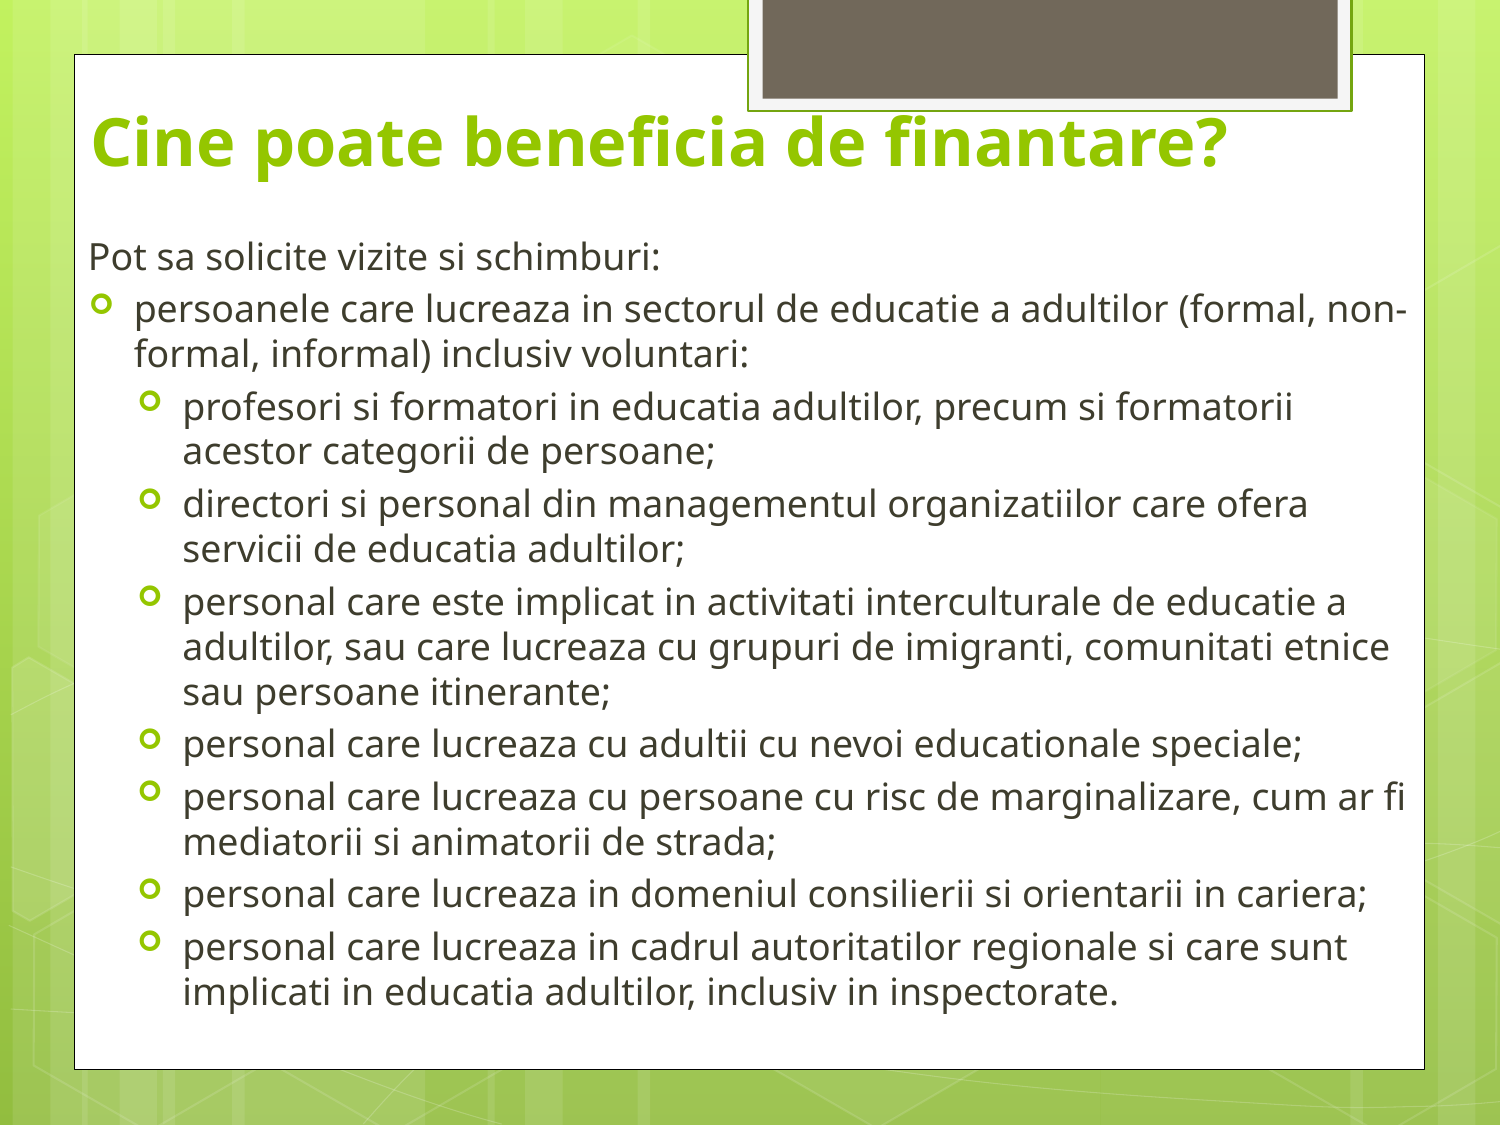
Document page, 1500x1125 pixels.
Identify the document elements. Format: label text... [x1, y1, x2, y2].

list Pot sa solicite vizite si schimburi: persoanele care lucreaza in sectorul de educatie a adultilor (formal, non-formal, informal) inclusiv voluntari: profesori si formatori in educatia adultilor, precum si formatorii acestor categorii de persoane; directori si personal din managementul organizatiilor care ofera servicii de educatia adultilor; personal care este implicat in activitati interculturale de educatie a adultilor, sau care lucreaza cu grupuri de imigranti, comunitati etnice sau persoane itinerante; personal care lucreaza cu adultii cu nevoi educationale speciale; personal care lucreaza cu persoane cu risc de marginalizare, cum ar fi mediatorii si animatorii de strada; personal care lucreaza in domeniul consilierii si orientarii in cariera; personal care lucreaza in cadrul autoritatilor regionale si care sunt implicati in educatia adultilor, inclusiv in inspectorate. [62, 224, 1450, 1100]
title Cine poate beneficia de finantare? [75, 43, 1425, 188]
